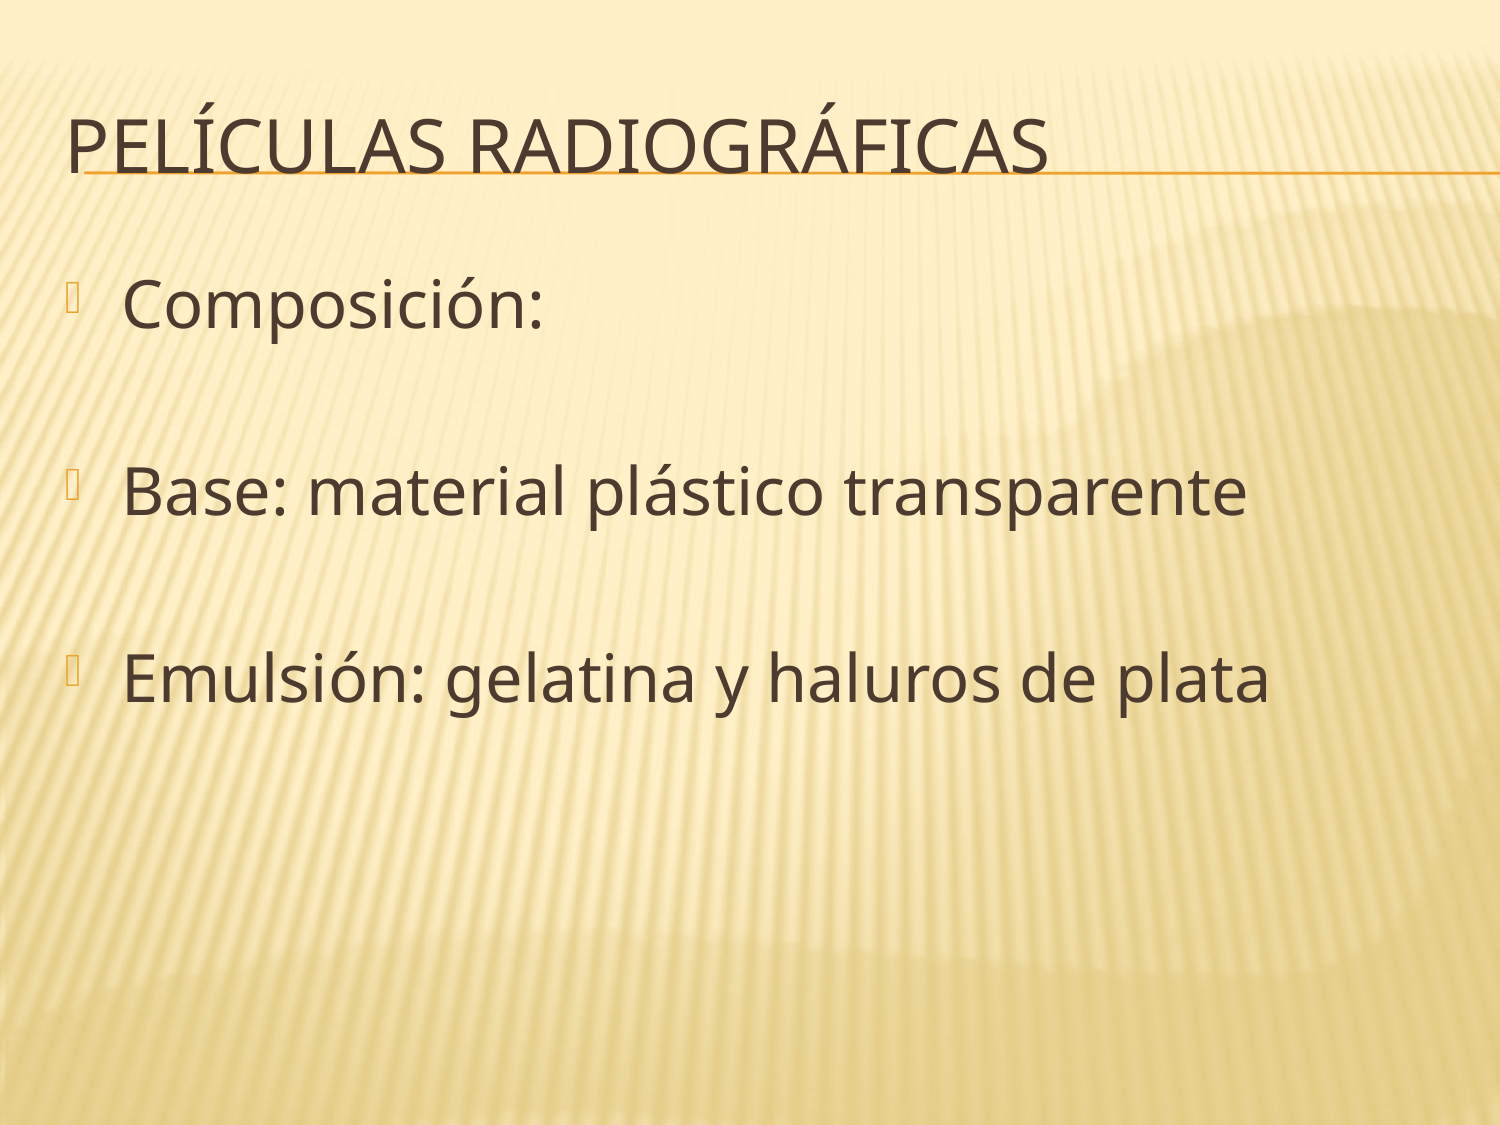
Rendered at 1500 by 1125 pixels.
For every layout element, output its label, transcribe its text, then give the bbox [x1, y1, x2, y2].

title Películas radiográficas [50, 75, 1475, 213]
list Composición: Base: material plástico transparente Emulsión: gelatina y haluros de plata [50, 254, 1475, 998]
